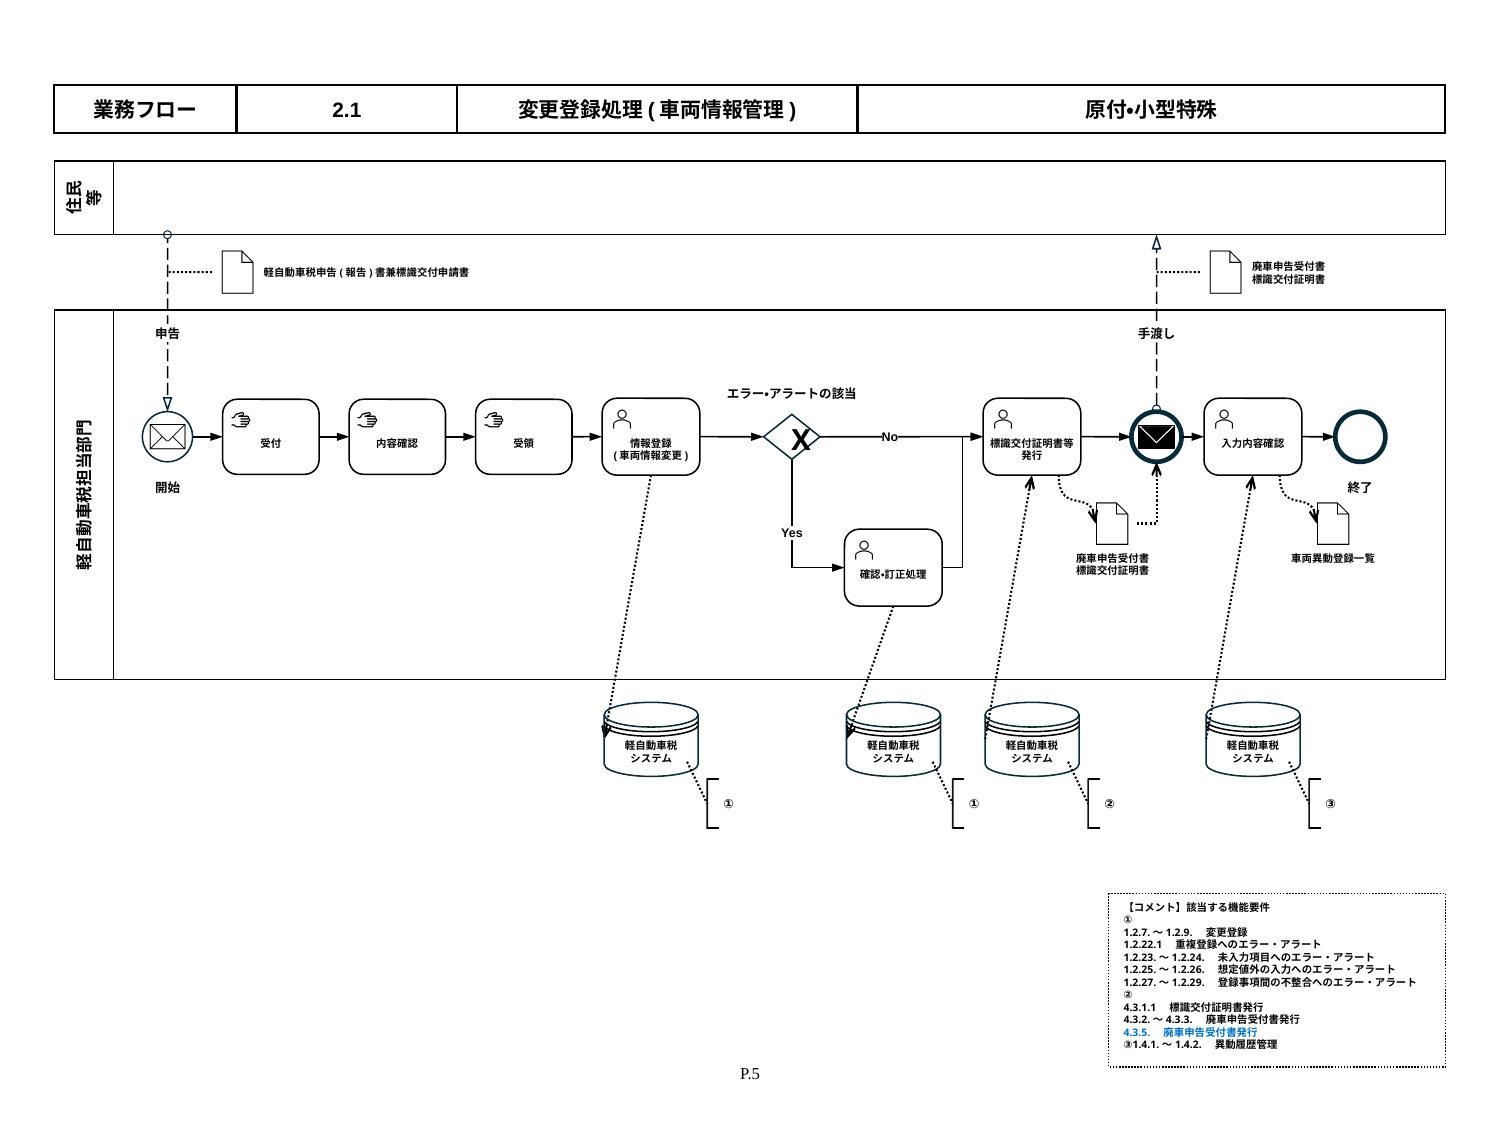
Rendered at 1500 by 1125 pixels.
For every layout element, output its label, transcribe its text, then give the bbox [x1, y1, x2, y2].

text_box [1288, 761, 1414, 829]
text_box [167, 246, 412, 298]
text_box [53, 309, 1447, 681]
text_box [1058, 474, 1164, 592]
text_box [1205, 701, 1301, 777]
slide_number P.5 [581, 1042, 919, 1103]
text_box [141, 411, 194, 463]
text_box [53, 84, 1447, 134]
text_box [475, 398, 573, 475]
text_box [763, 486, 873, 541]
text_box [1156, 246, 1401, 298]
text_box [53, 160, 1447, 236]
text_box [1136, 461, 1158, 525]
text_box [603, 701, 699, 777]
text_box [845, 701, 942, 777]
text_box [1130, 411, 1183, 463]
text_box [984, 701, 1080, 777]
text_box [1279, 474, 1385, 592]
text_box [1203, 397, 1303, 476]
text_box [1067, 761, 1193, 829]
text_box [932, 761, 1057, 829]
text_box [982, 397, 1082, 476]
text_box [686, 761, 812, 829]
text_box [941, 436, 984, 569]
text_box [843, 528, 943, 607]
text_box 【コメント】該当する機能要件 ① 1.2.7.～1.2.9. 変更登録 1.2.22.1 重複登録へのエラー・アラート 1.2.23.～1.2.24. 未入力項目へのエラー・アラート 1.2.25.～1.2.26. 想定値外の入力へのエラー・アラート 1.2.27.～1.2.29. 登録事項間の不整合へのエラー・アラート ② 4.3.1.1 標識交付証明書発行 4.3.2.～4.3.3. 廃車申告受付書発行 4.3.5. 廃車申告受付書発行 ③1.4.1.～1.4.2. 異動履歴管理 [1107, 892, 1447, 1068]
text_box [222, 398, 320, 475]
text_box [348, 398, 446, 475]
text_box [1068, 320, 1246, 330]
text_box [601, 397, 701, 476]
